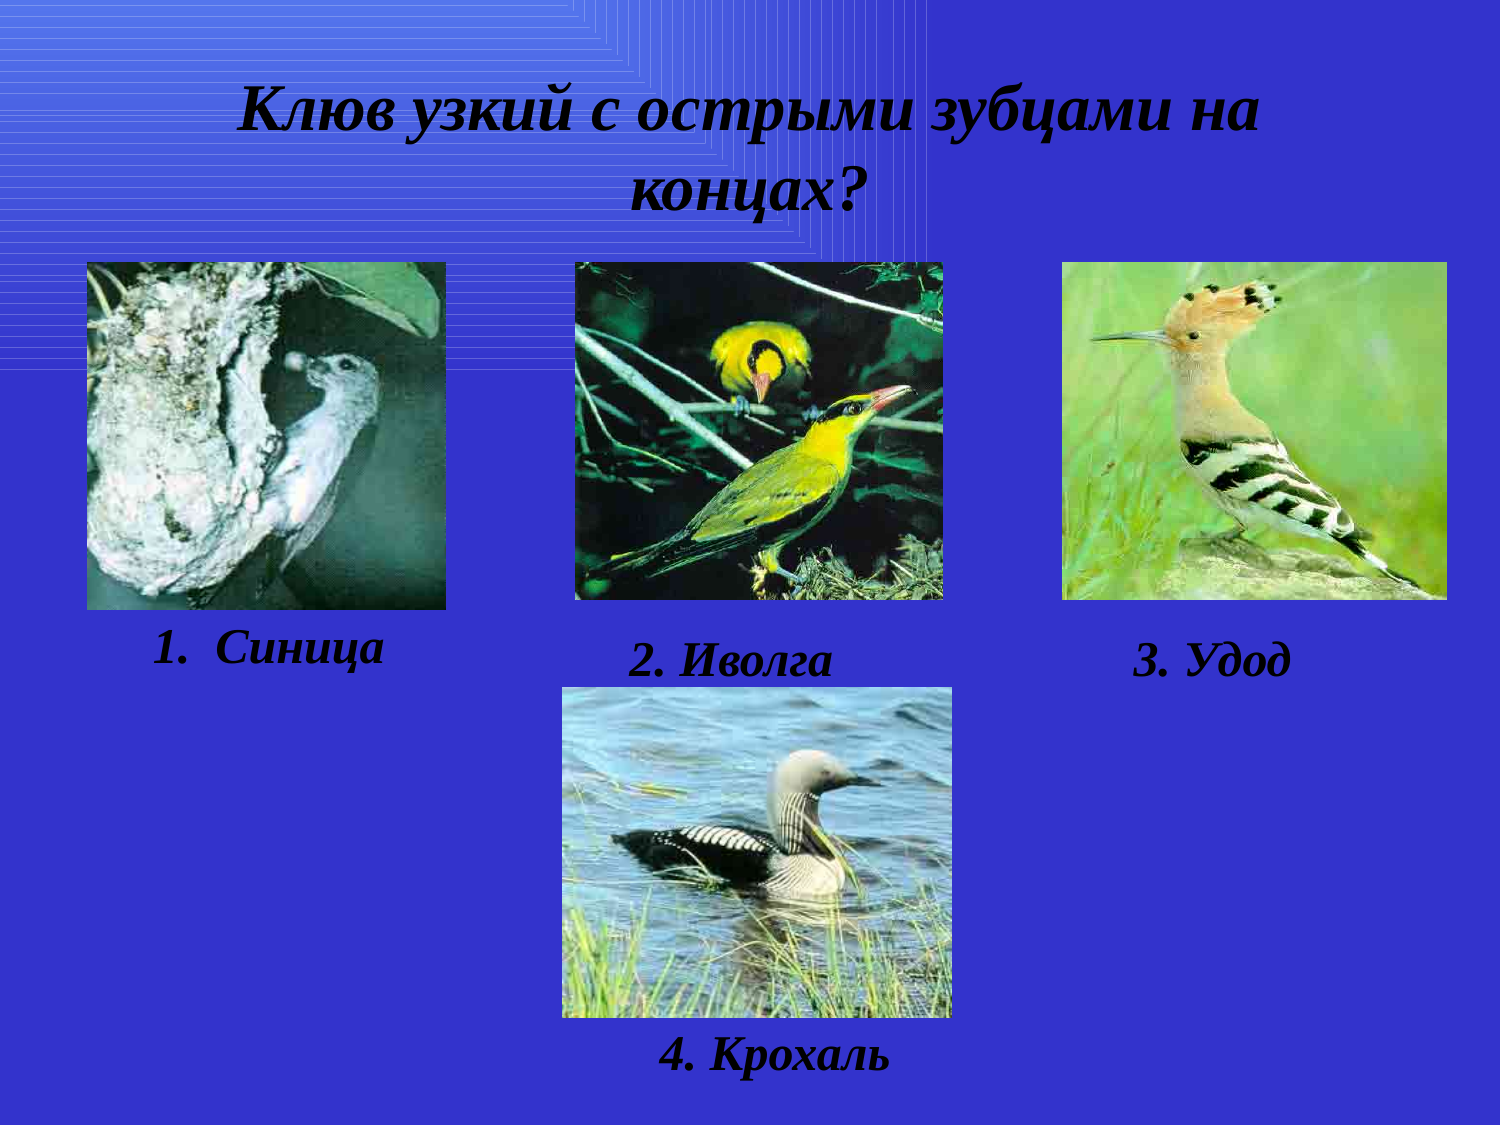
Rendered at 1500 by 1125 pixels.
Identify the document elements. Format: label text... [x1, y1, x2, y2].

text_box 2. Иволга [549, 612, 913, 700]
text_box 4. Крохаль [587, 1012, 963, 1088]
picture [574, 262, 943, 601]
text_box Клюв узкий с острыми зубцами на концах? [112, 0, 1388, 288]
picture [87, 262, 447, 610]
picture [1062, 262, 1448, 601]
text_box 1. Синица [87, 614, 450, 688]
text_box 3. Удод [1024, 612, 1400, 700]
picture [562, 687, 952, 1018]
